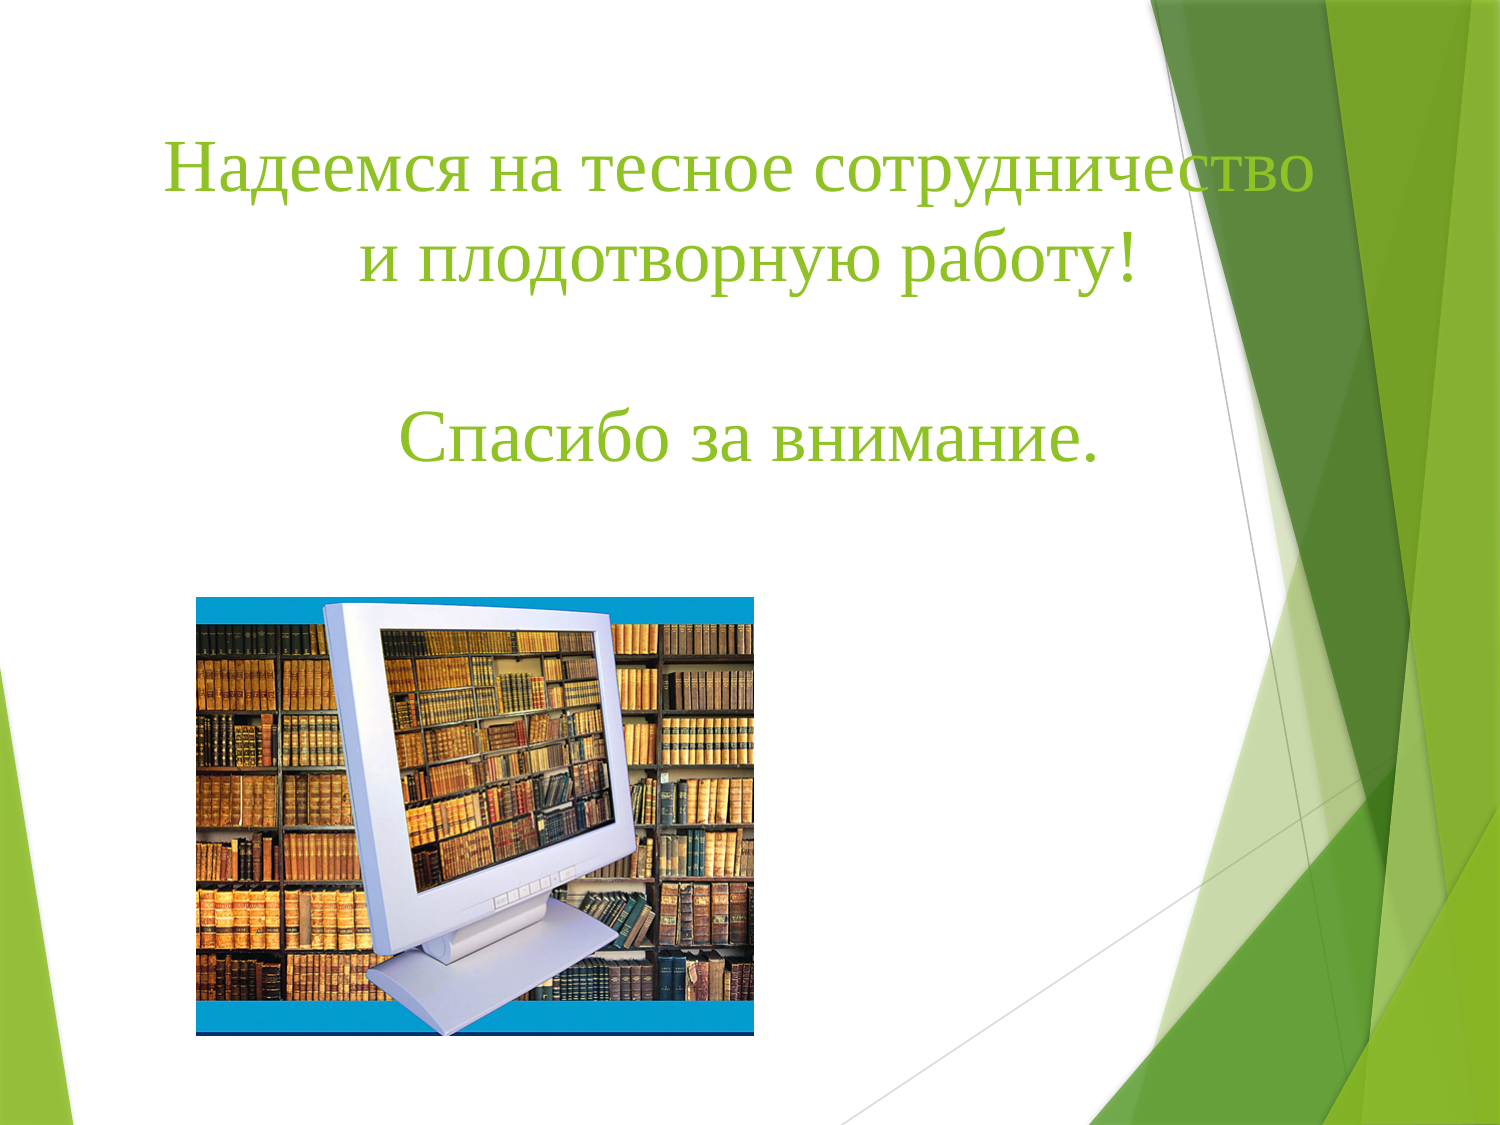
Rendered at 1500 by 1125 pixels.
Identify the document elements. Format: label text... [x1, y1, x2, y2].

title Надеемся на тесное сотрудничество и плодотворную работу! Спасибо за внимание. [75, 19, 1425, 716]
picture [196, 603, 755, 1037]
